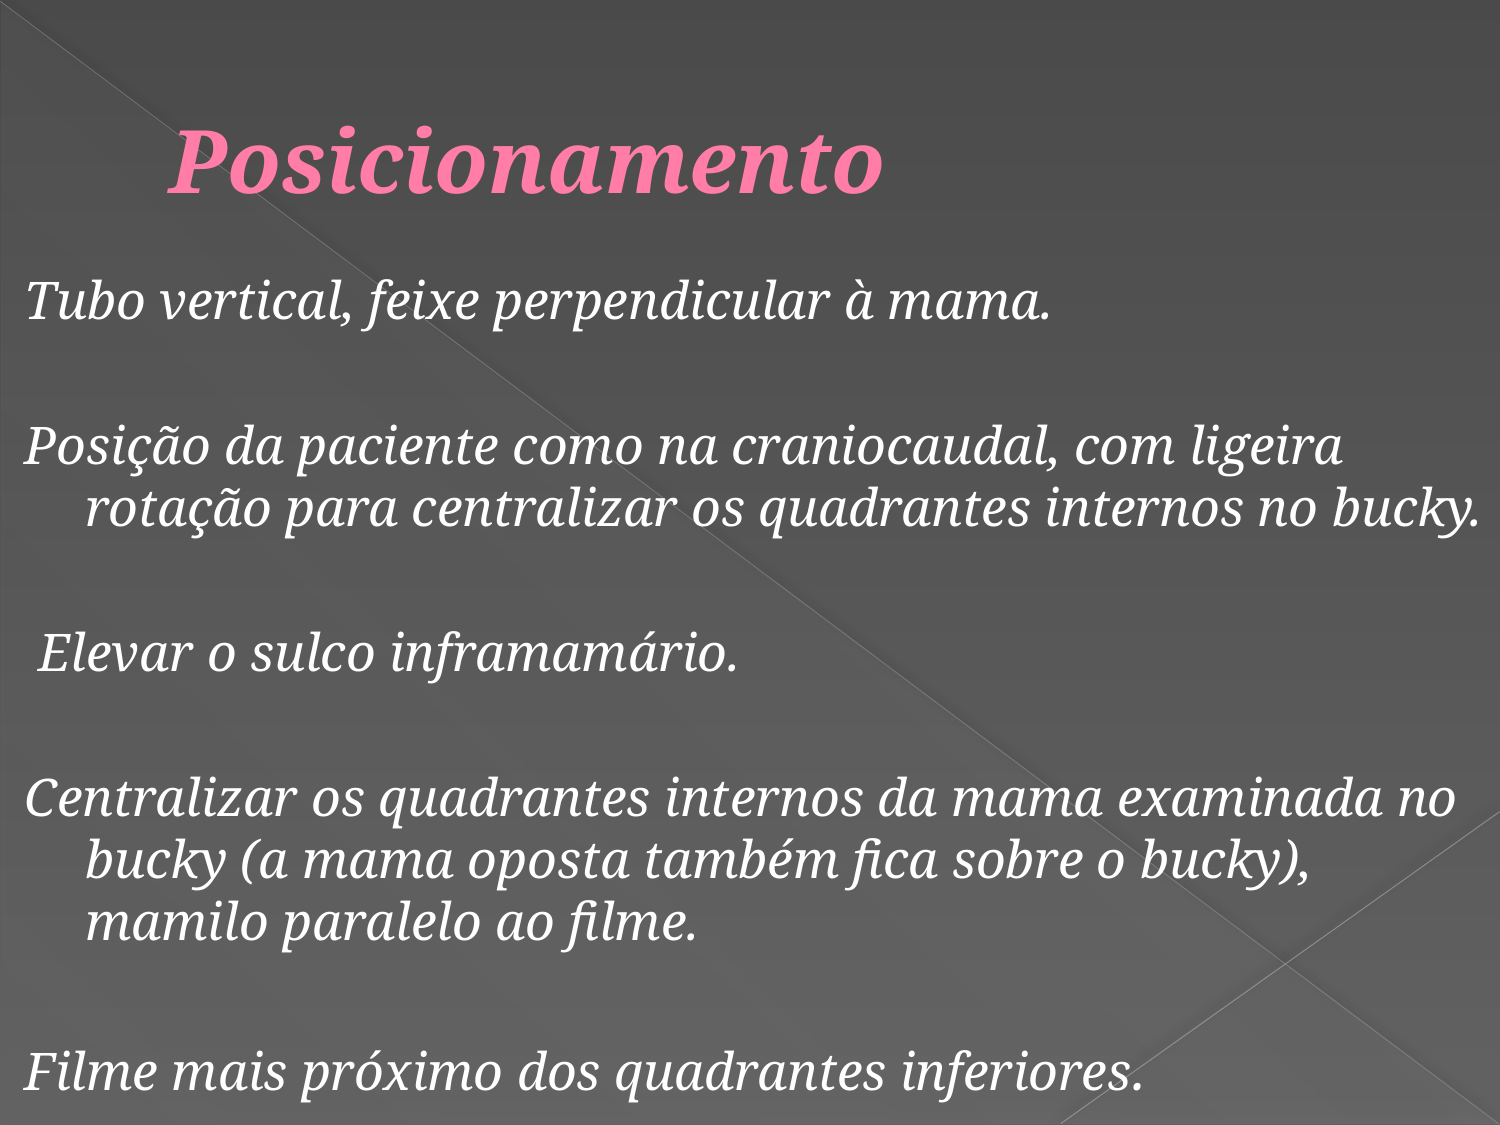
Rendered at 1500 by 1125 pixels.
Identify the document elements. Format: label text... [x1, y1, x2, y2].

title Posicionamento [75, 43, 1425, 187]
list Tubo vertical, feixe perpendicular à mama. Posição da paciente como na craniocaudal, com ligeira rotação para centralizar os quadrantes internos no bucky. Elevar o sulco inframamário. Centralizar os quadrantes internos da mama examinada no bucky (a mama oposta também fica sobre o bucky), mamilo paralelo ao filme. Filme mais próximo dos quadrantes inferiores. [0, 187, 1500, 1125]
